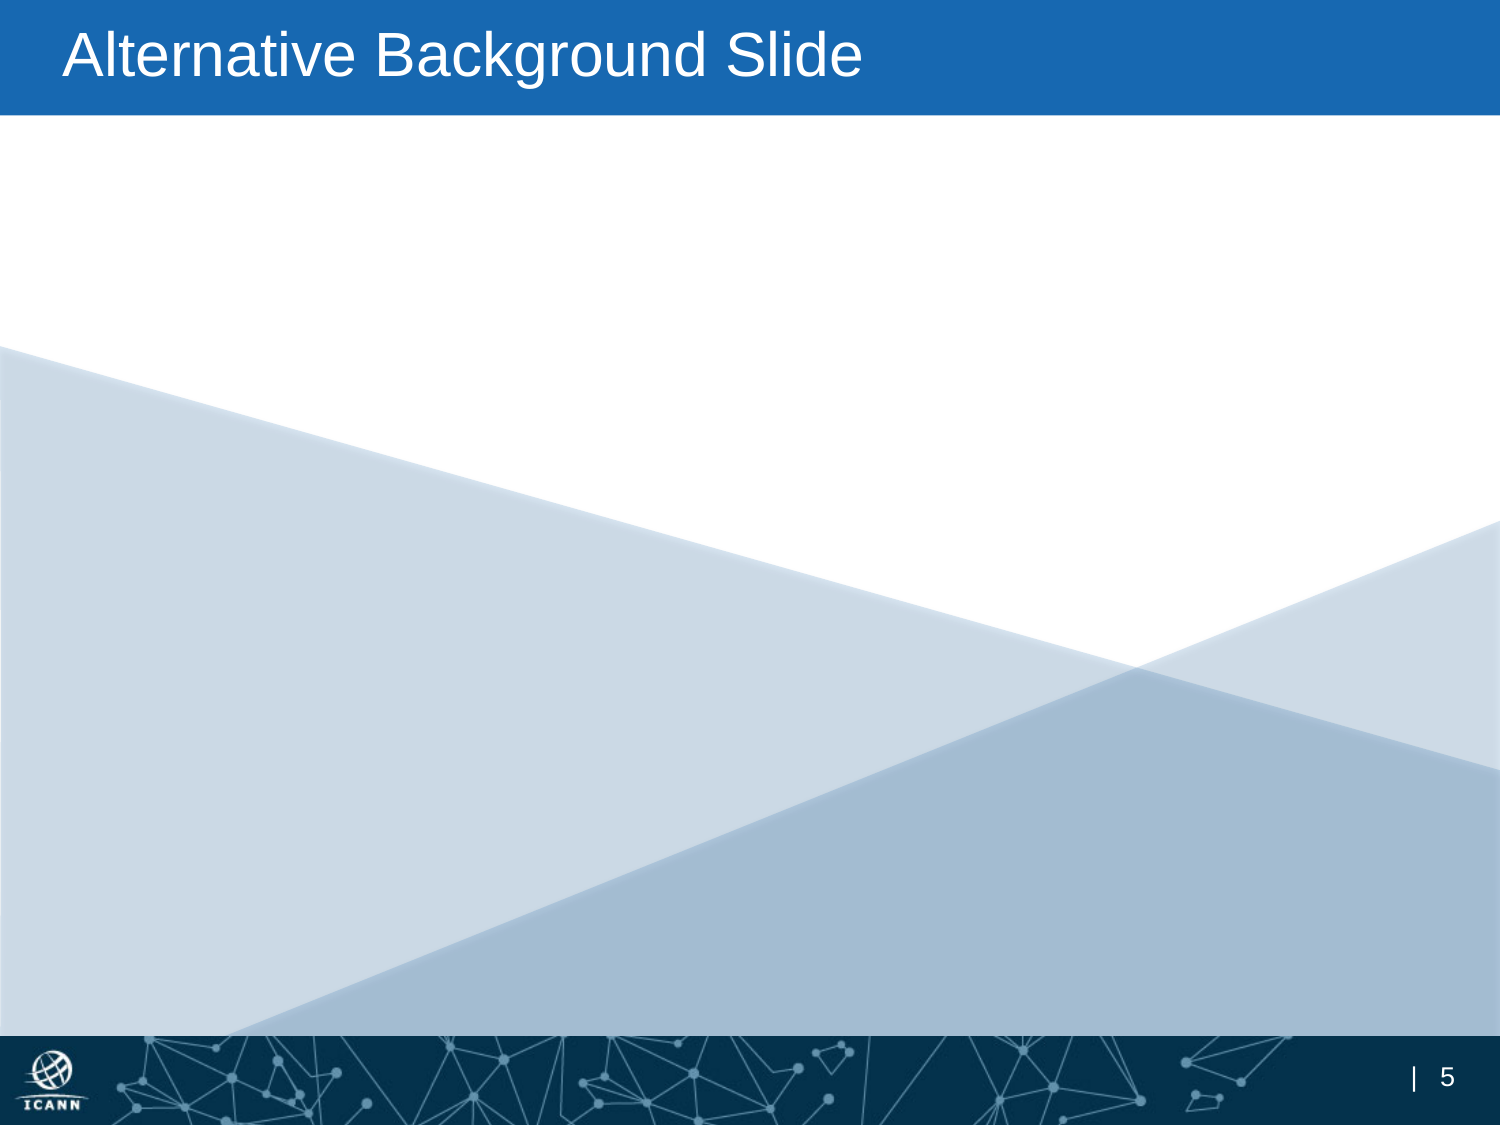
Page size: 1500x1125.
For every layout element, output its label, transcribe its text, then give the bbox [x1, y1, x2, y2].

picture [0, 1036, 1500, 1125]
title Alternative Background Slide [0, 0, 1500, 116]
